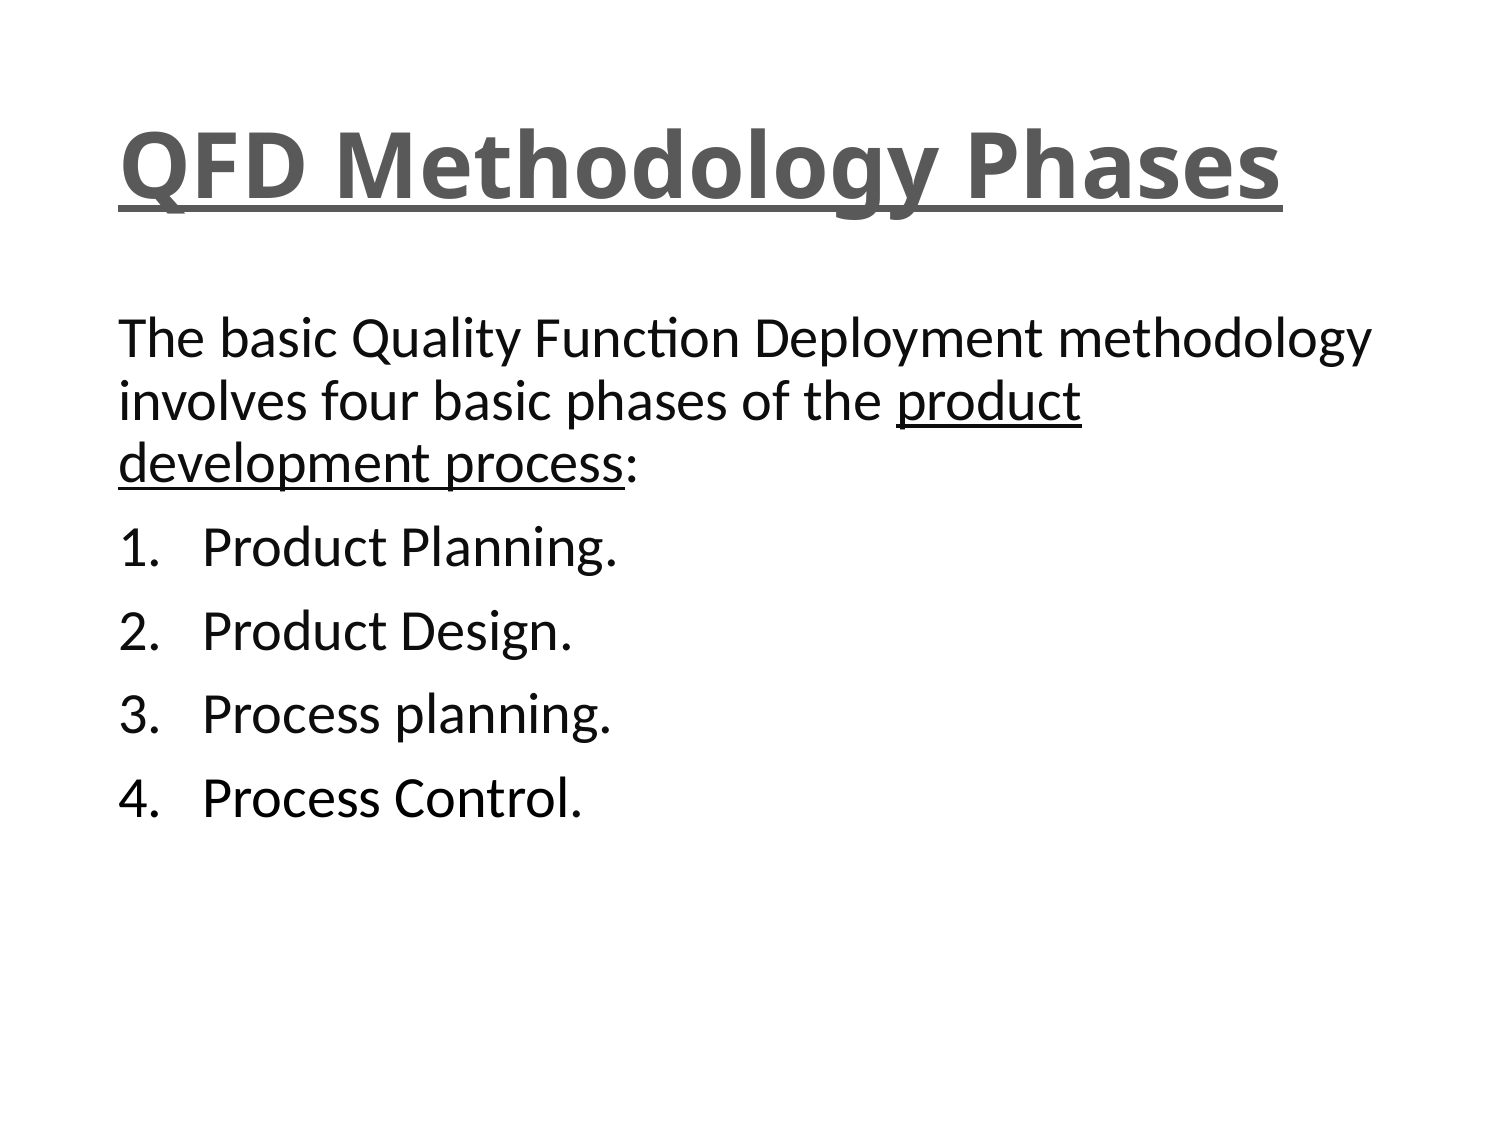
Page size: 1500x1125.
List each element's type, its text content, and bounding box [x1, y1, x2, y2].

title QFD Methodology Phases [103, 59, 1397, 278]
list The basic Quality Function Deployment methodology involves four basic phases of the product development process: Product Planning. Product Design. Process planning. Process Control. [103, 299, 1397, 1014]
